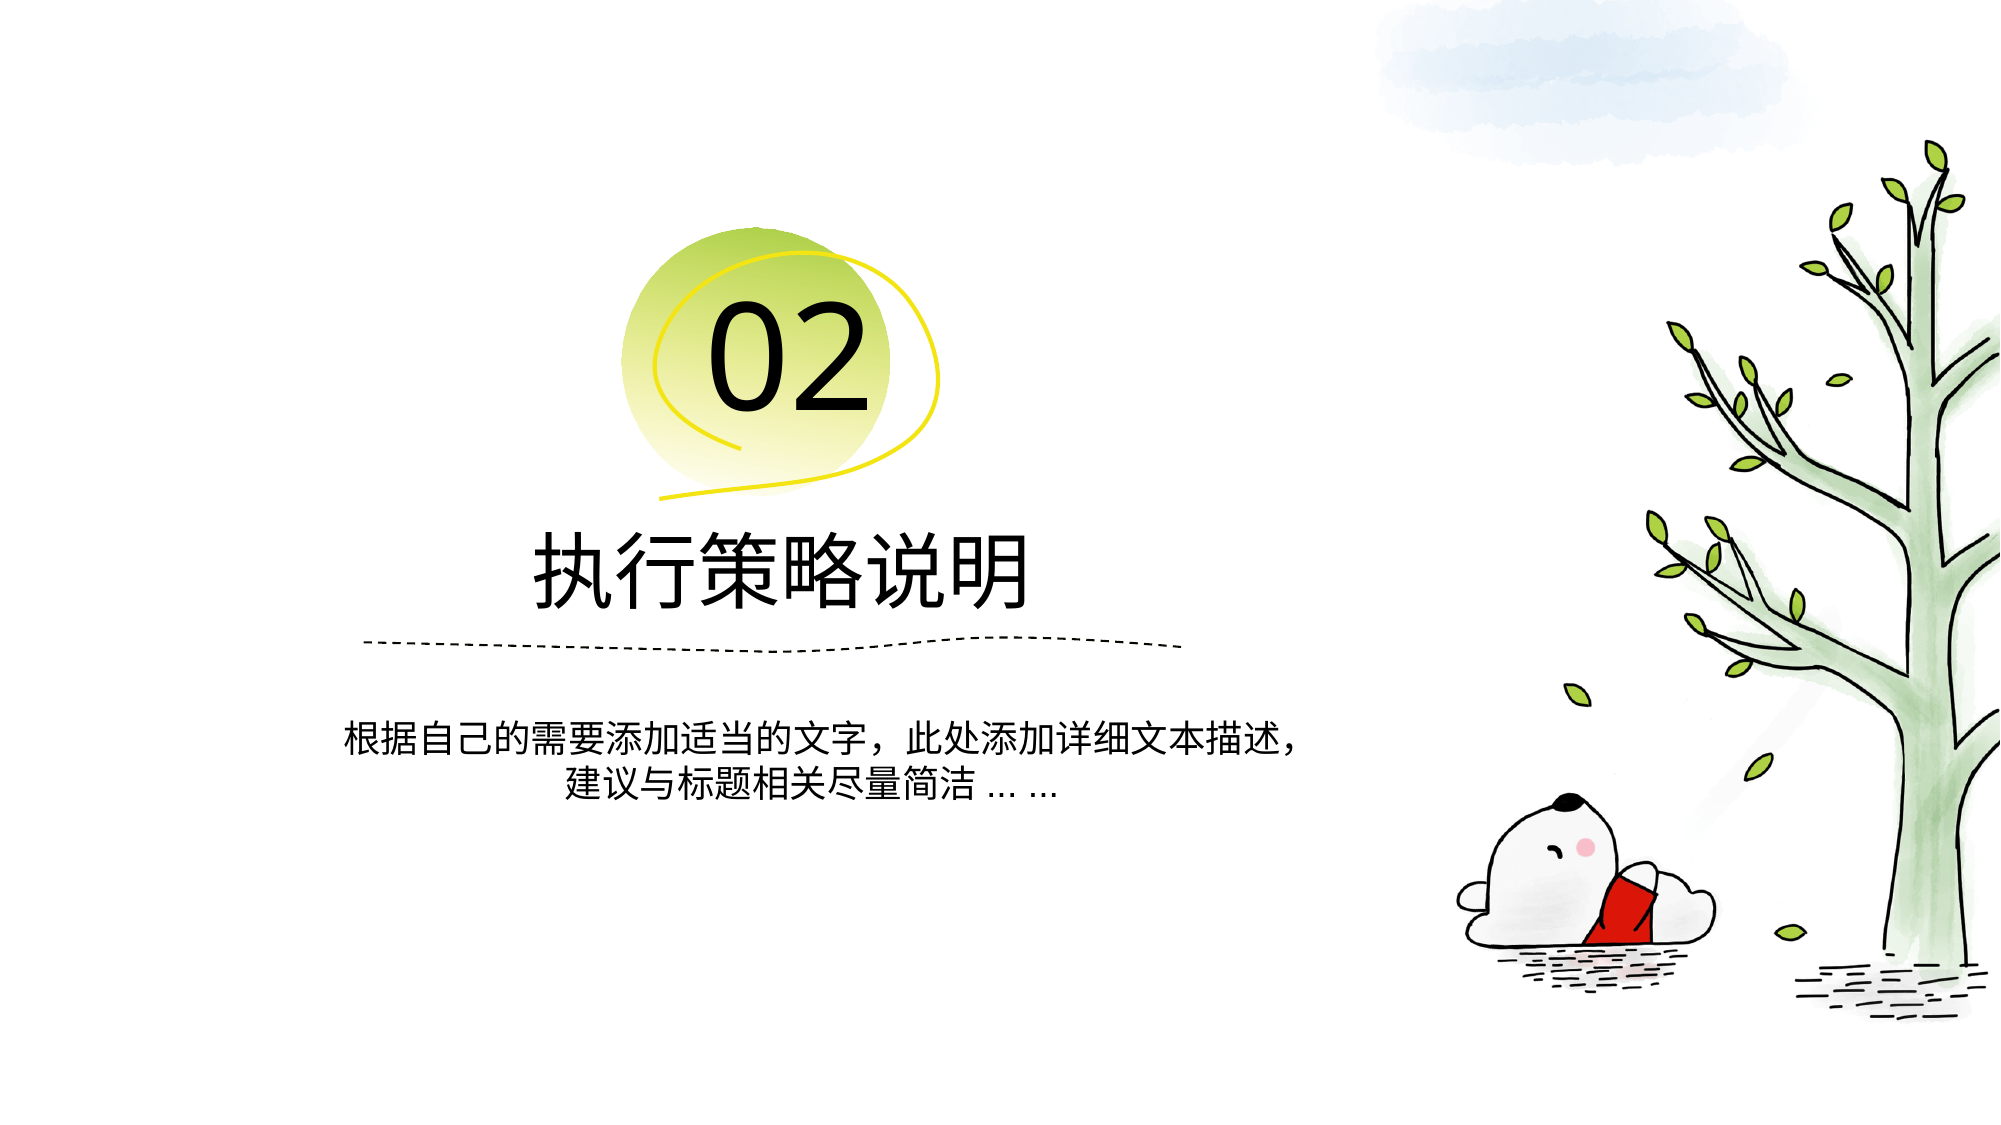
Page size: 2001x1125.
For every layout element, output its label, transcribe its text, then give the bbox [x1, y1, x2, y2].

text_box [363, 636, 1183, 653]
text_box 执行策略说明 [516, 512, 1099, 627]
text_box 根据自己的需要添加适当的文字，此处添加详细文本描述，建议与标题相关尽量简洁... ... [311, 707, 1312, 812]
picture [1367, 0, 2000, 1125]
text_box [621, 227, 939, 499]
